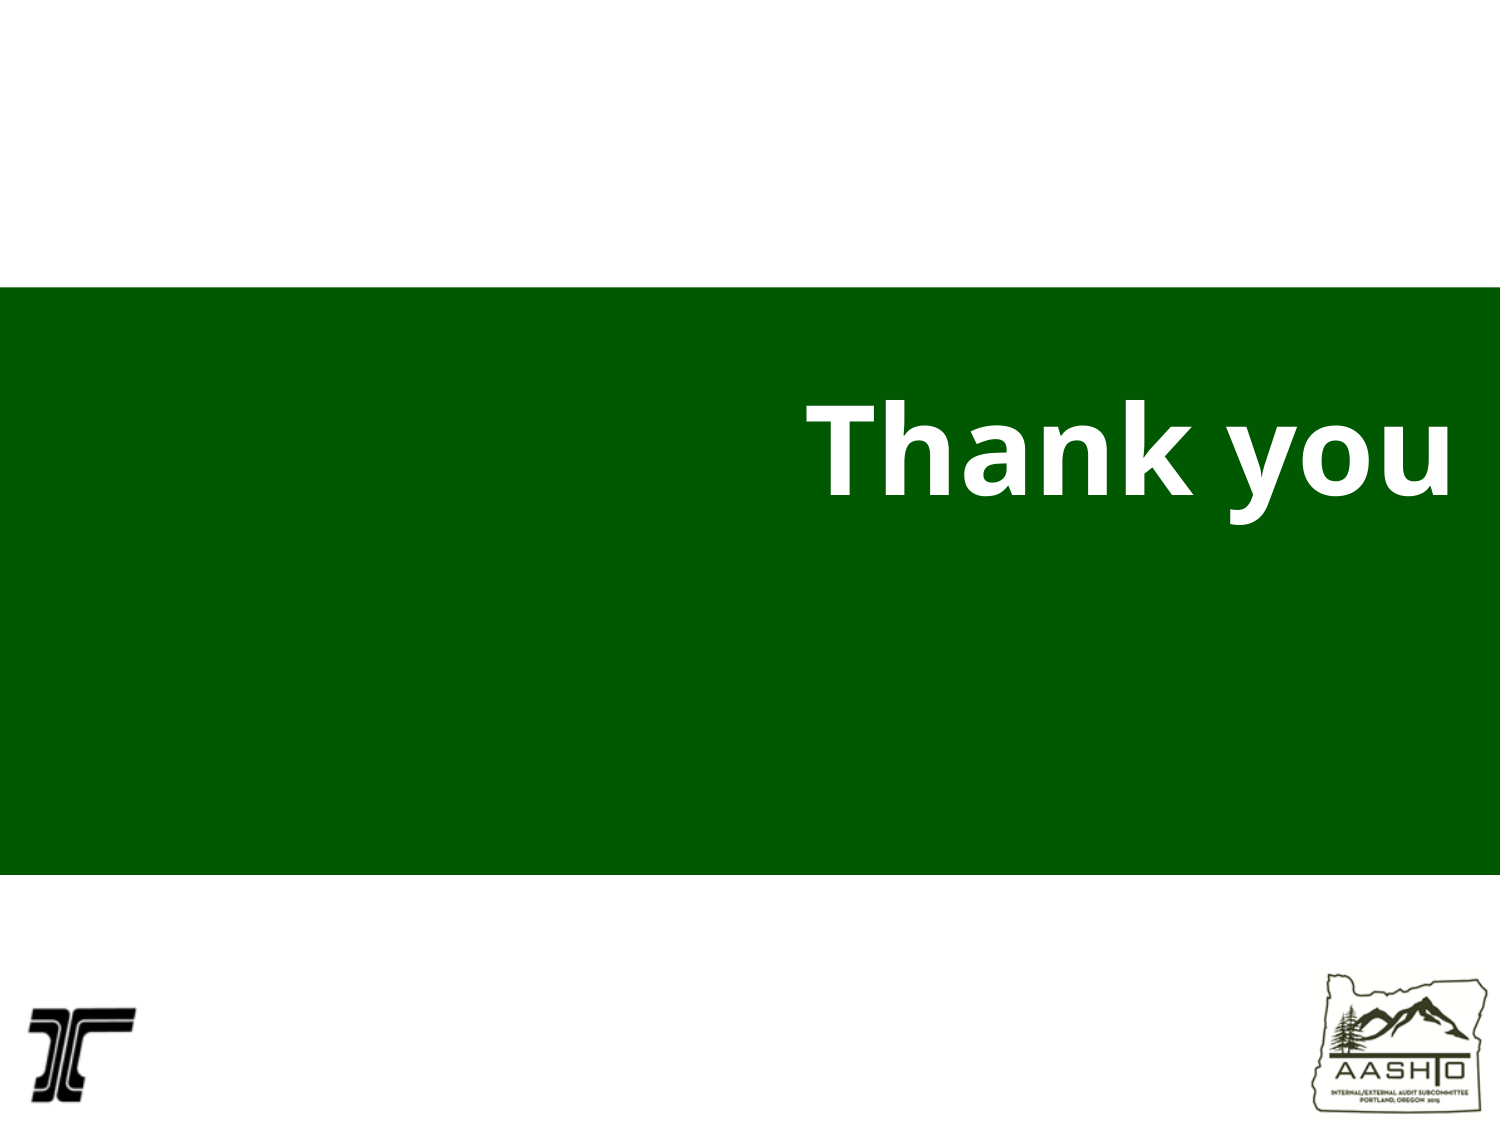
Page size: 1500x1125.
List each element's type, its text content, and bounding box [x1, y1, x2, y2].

picture [0, 999, 153, 1113]
list Thank you [762, 287, 1500, 876]
picture [1302, 965, 1500, 1125]
